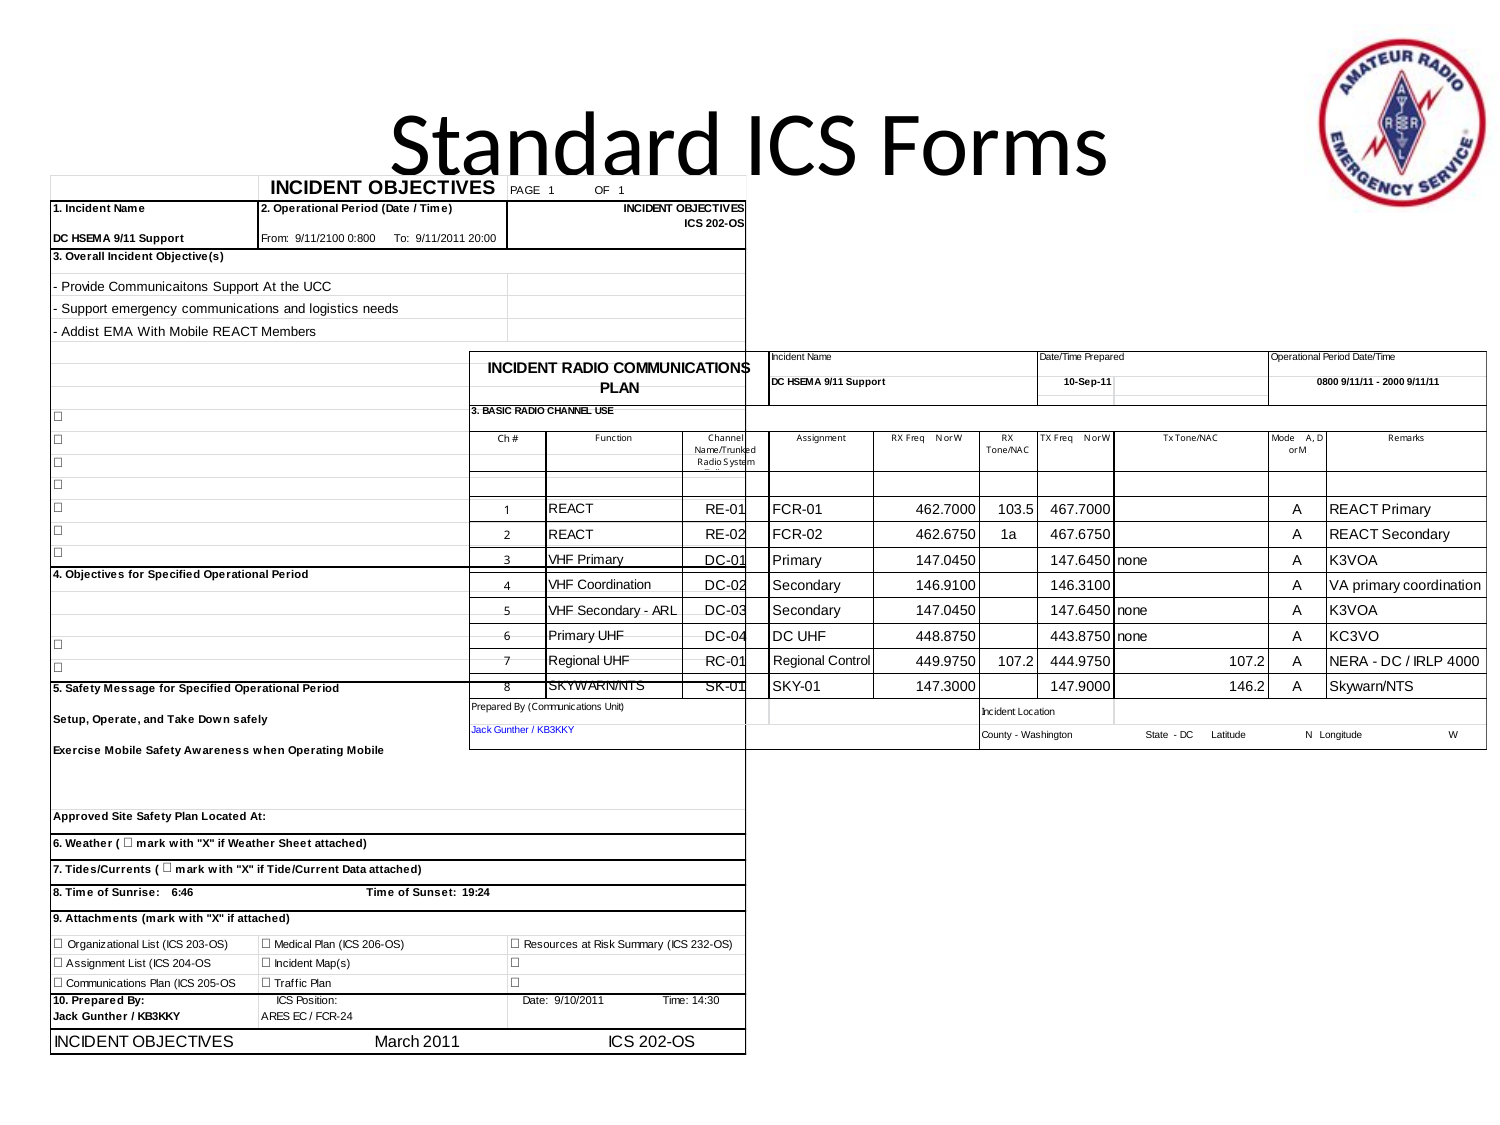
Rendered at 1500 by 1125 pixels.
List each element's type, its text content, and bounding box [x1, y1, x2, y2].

picture [1304, 24, 1500, 213]
title Standard ICS Forms [75, 45, 1425, 233]
picture [49, 174, 1488, 1056]
